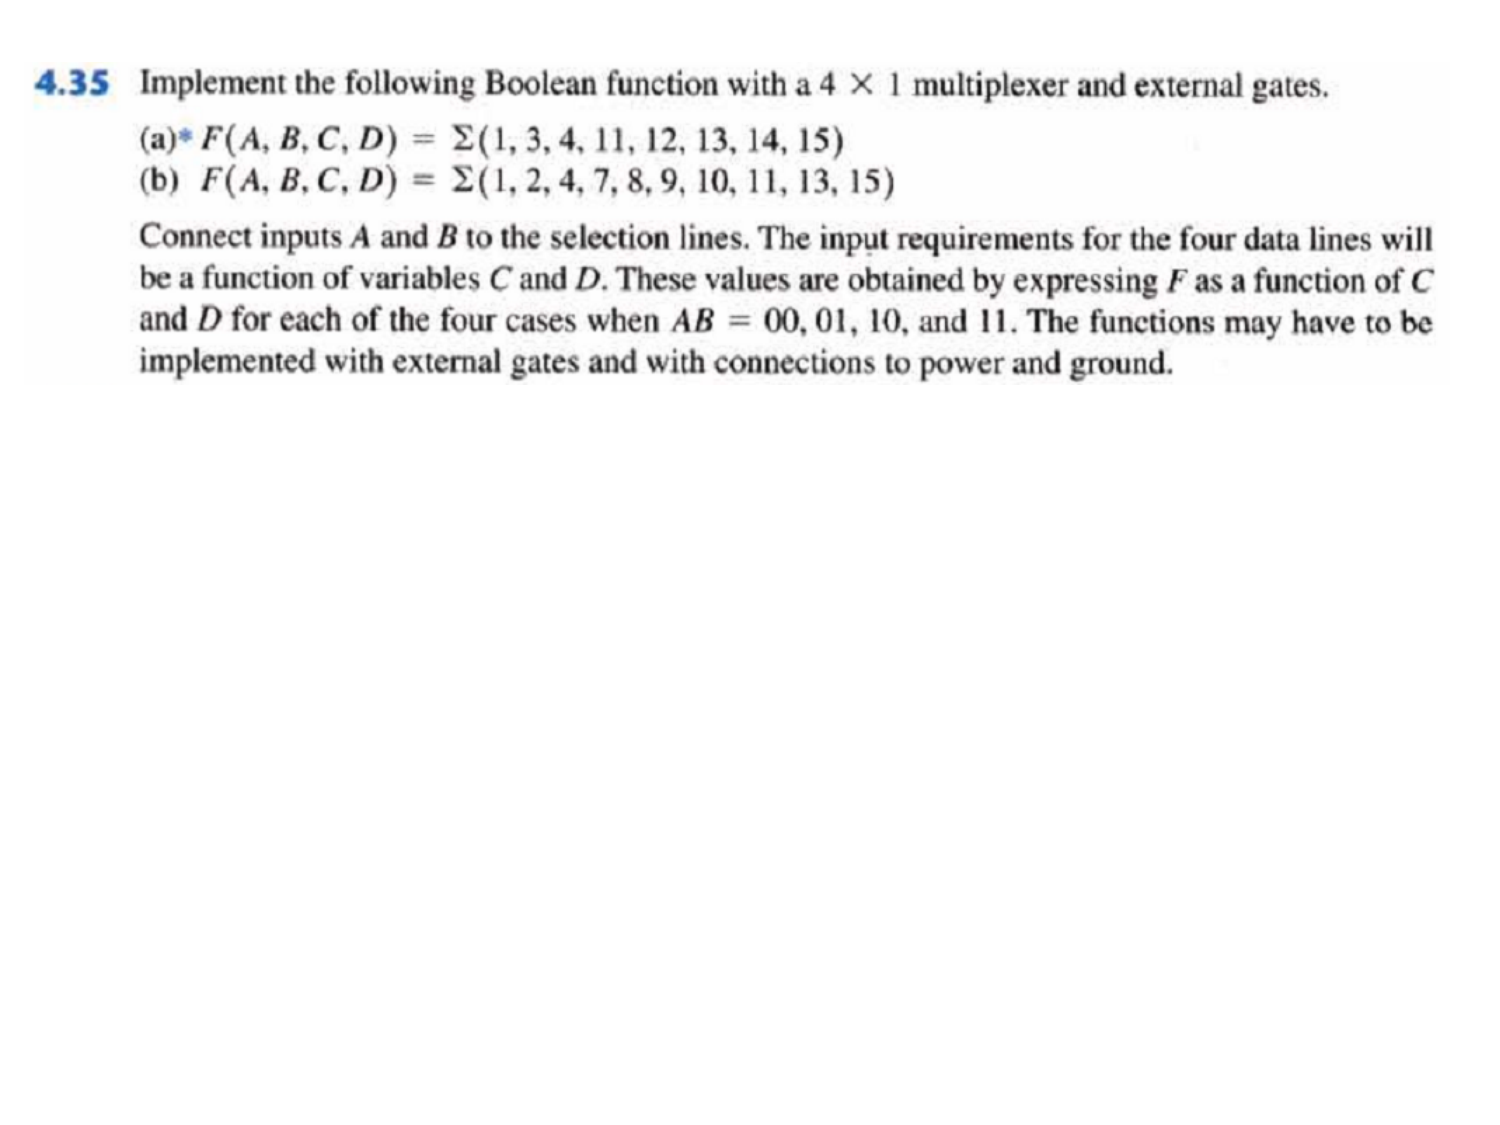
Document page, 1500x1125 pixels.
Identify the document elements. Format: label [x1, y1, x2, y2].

picture [24, 62, 1451, 385]
